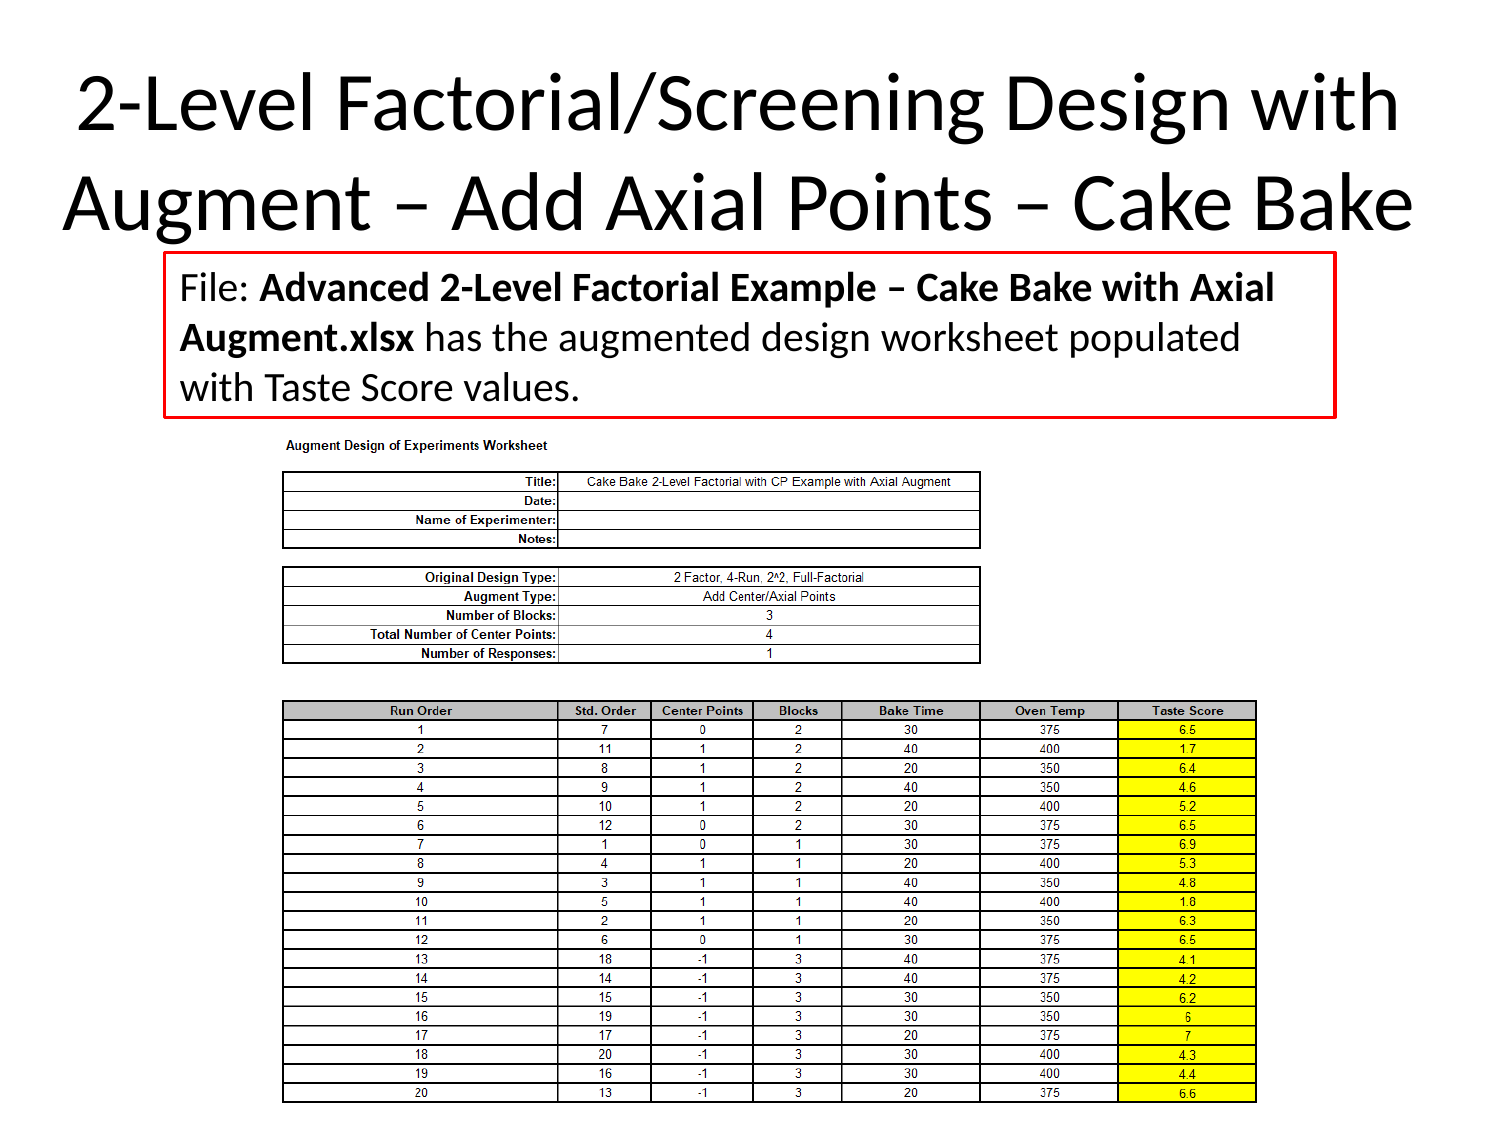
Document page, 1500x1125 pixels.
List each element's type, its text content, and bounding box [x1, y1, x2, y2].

title 2-Level Factorial/Screening Design with Augment – Add Axial Points – Cake Bake [0, 39, 1500, 153]
text_box File: Advanced 2-Level Factorial Example – Cake Bake with Axial Augment.xlsx has the augmented design worksheet populated with Taste Score values. [164, 252, 1336, 418]
picture [274, 436, 1288, 1111]
